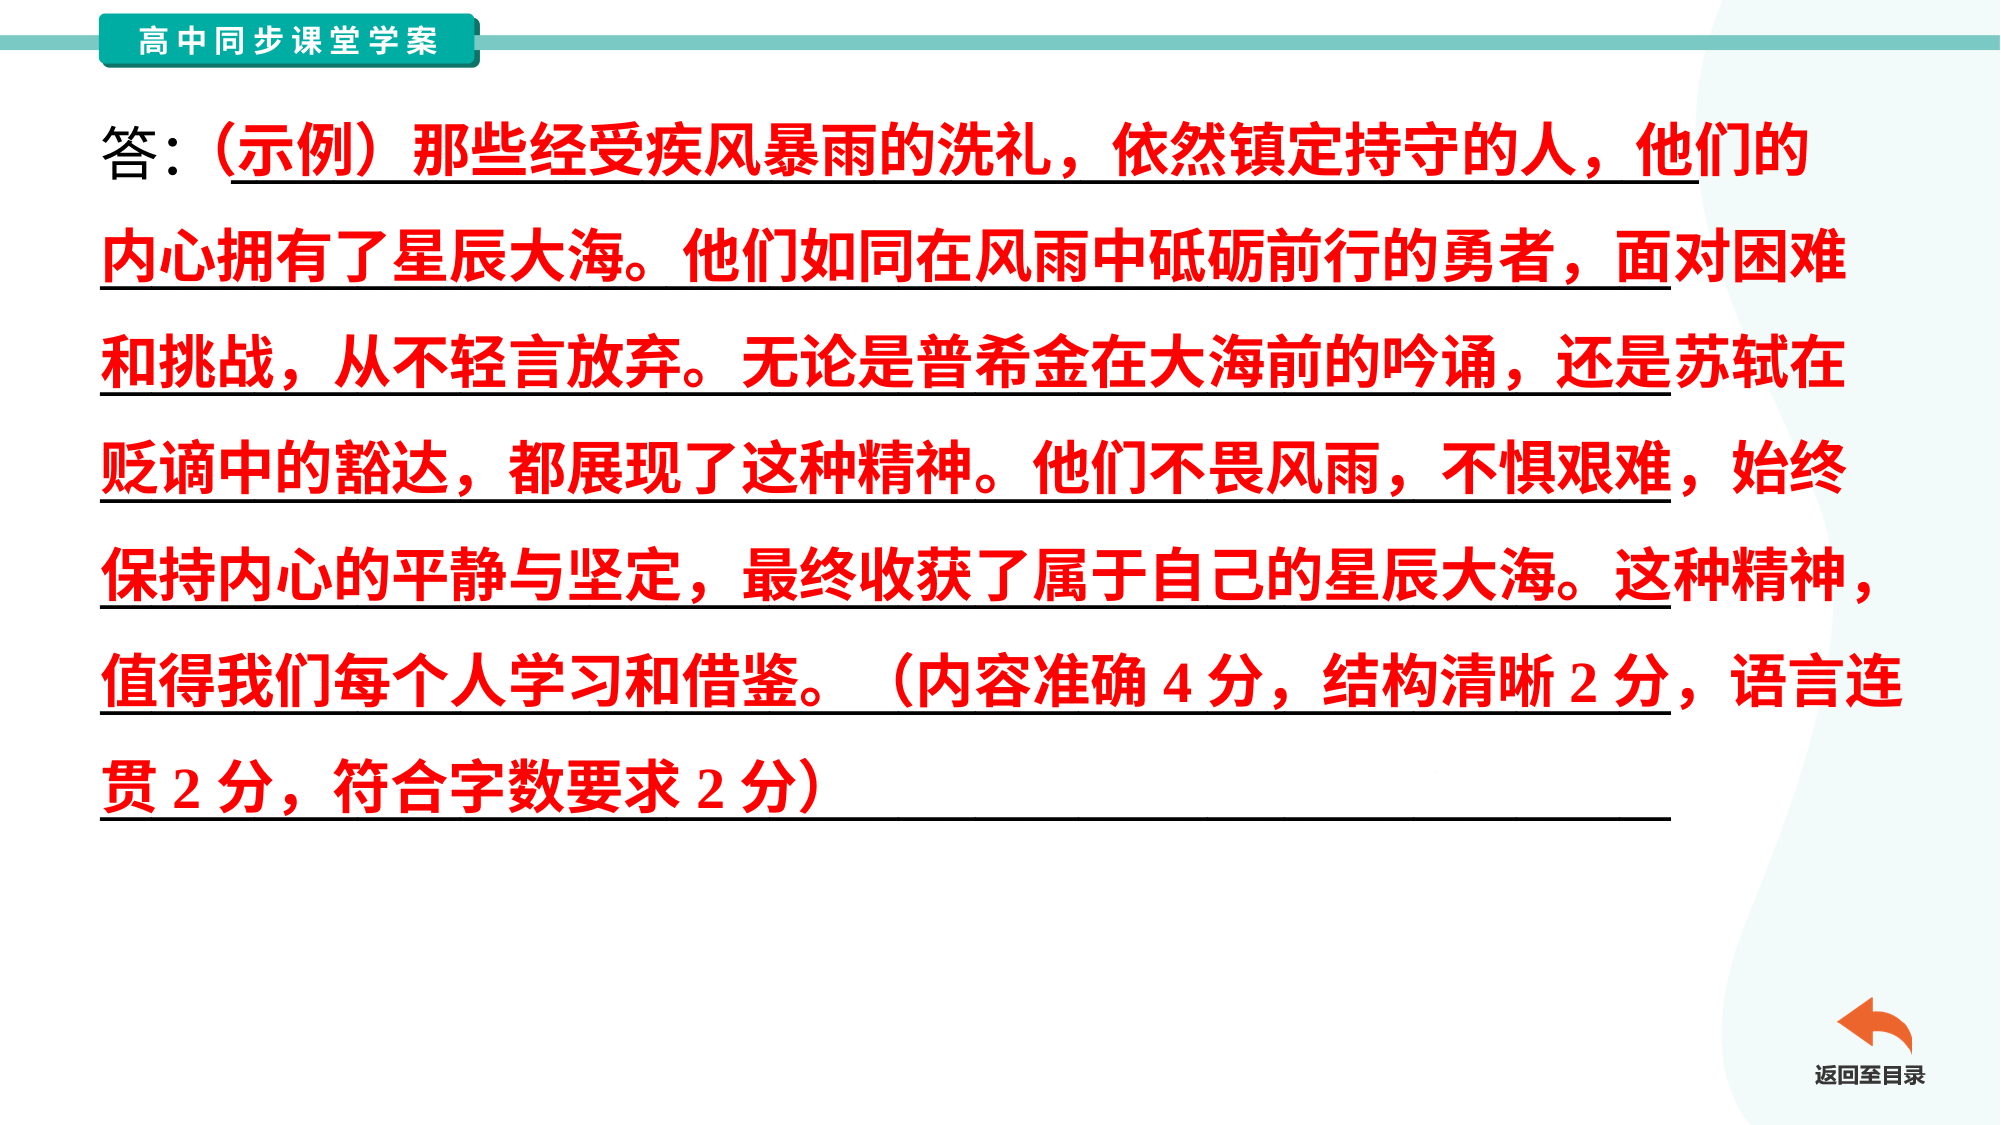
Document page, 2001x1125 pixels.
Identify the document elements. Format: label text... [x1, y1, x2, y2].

picture [0, 0, 2000, 1125]
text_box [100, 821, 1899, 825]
text_box （示例）那些经受疾风暴雨的洗礼，依然镇定持守的人，他们的 内心拥有了星辰大海。他们如同在风雨中砥砺前行的勇者，面对困难 和挑战，从不轻言放弃。无论是普希金在大海前的吟诵，还是苏轼在 贬谪中的豁达，都展现了这种精神。他们不畏风雨，不惧艰难，始终 保持内心的平静与坚定，最终收获了属于自己的星辰大海。这种精神， 值得我们每个人学习和借鉴。（内容准确4分，结构清晰2分，语言连 贯2分，符合字数要求2分） [100, 76, 1899, 821]
